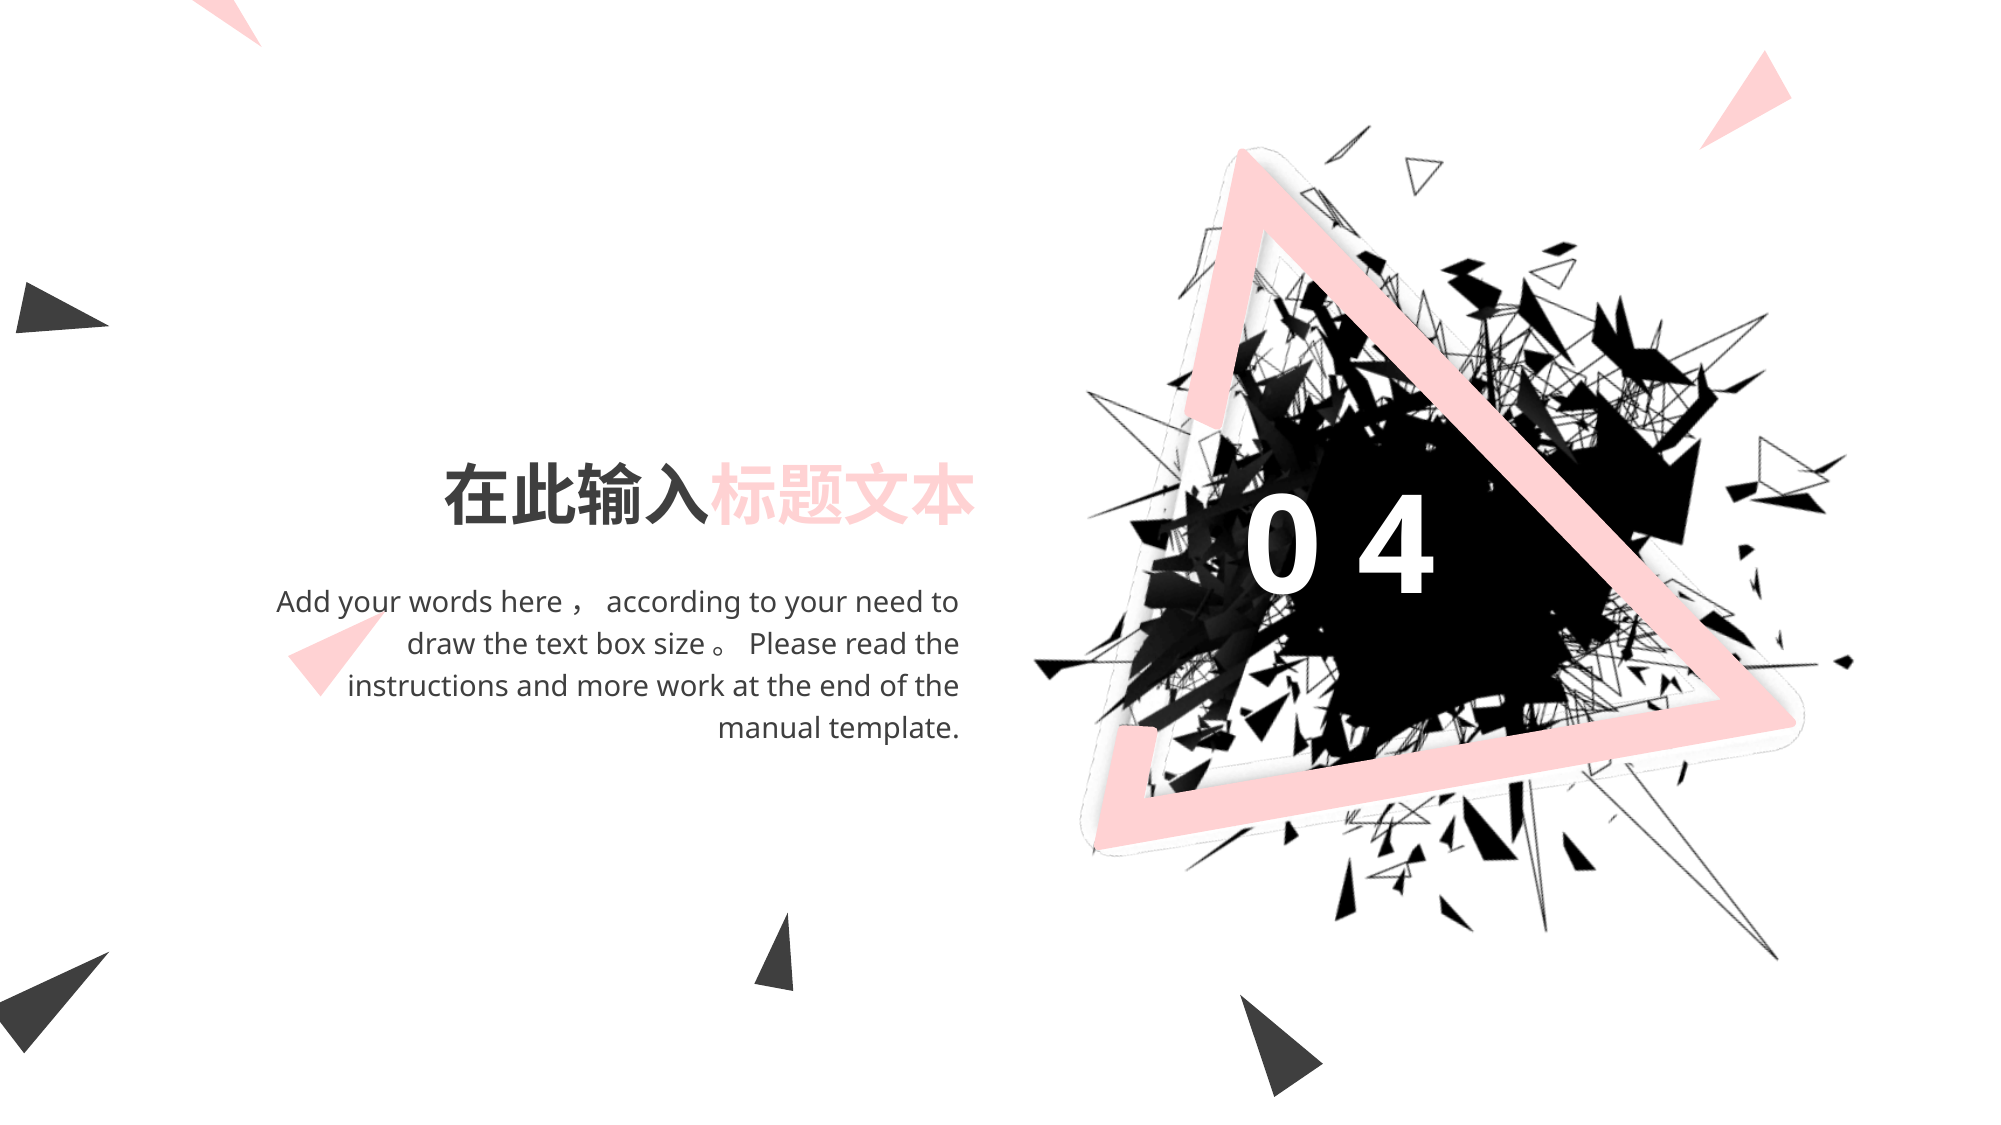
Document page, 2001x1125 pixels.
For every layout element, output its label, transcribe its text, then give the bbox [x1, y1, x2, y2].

picture [844, 53, 1984, 1125]
text_box [1240, 153, 1250, 161]
text_box [752, 910, 796, 994]
text_box [1697, 48, 1794, 152]
text_box [188, 0, 264, 49]
text_box [0, 949, 111, 1056]
text_box 在此输入标题文本 [288, 452, 965, 533]
text_box Add your words here，according to your need to draw the text box size。Please read the instructions and more work at the end of the manual template. [270, 576, 960, 745]
text_box [13, 280, 112, 336]
